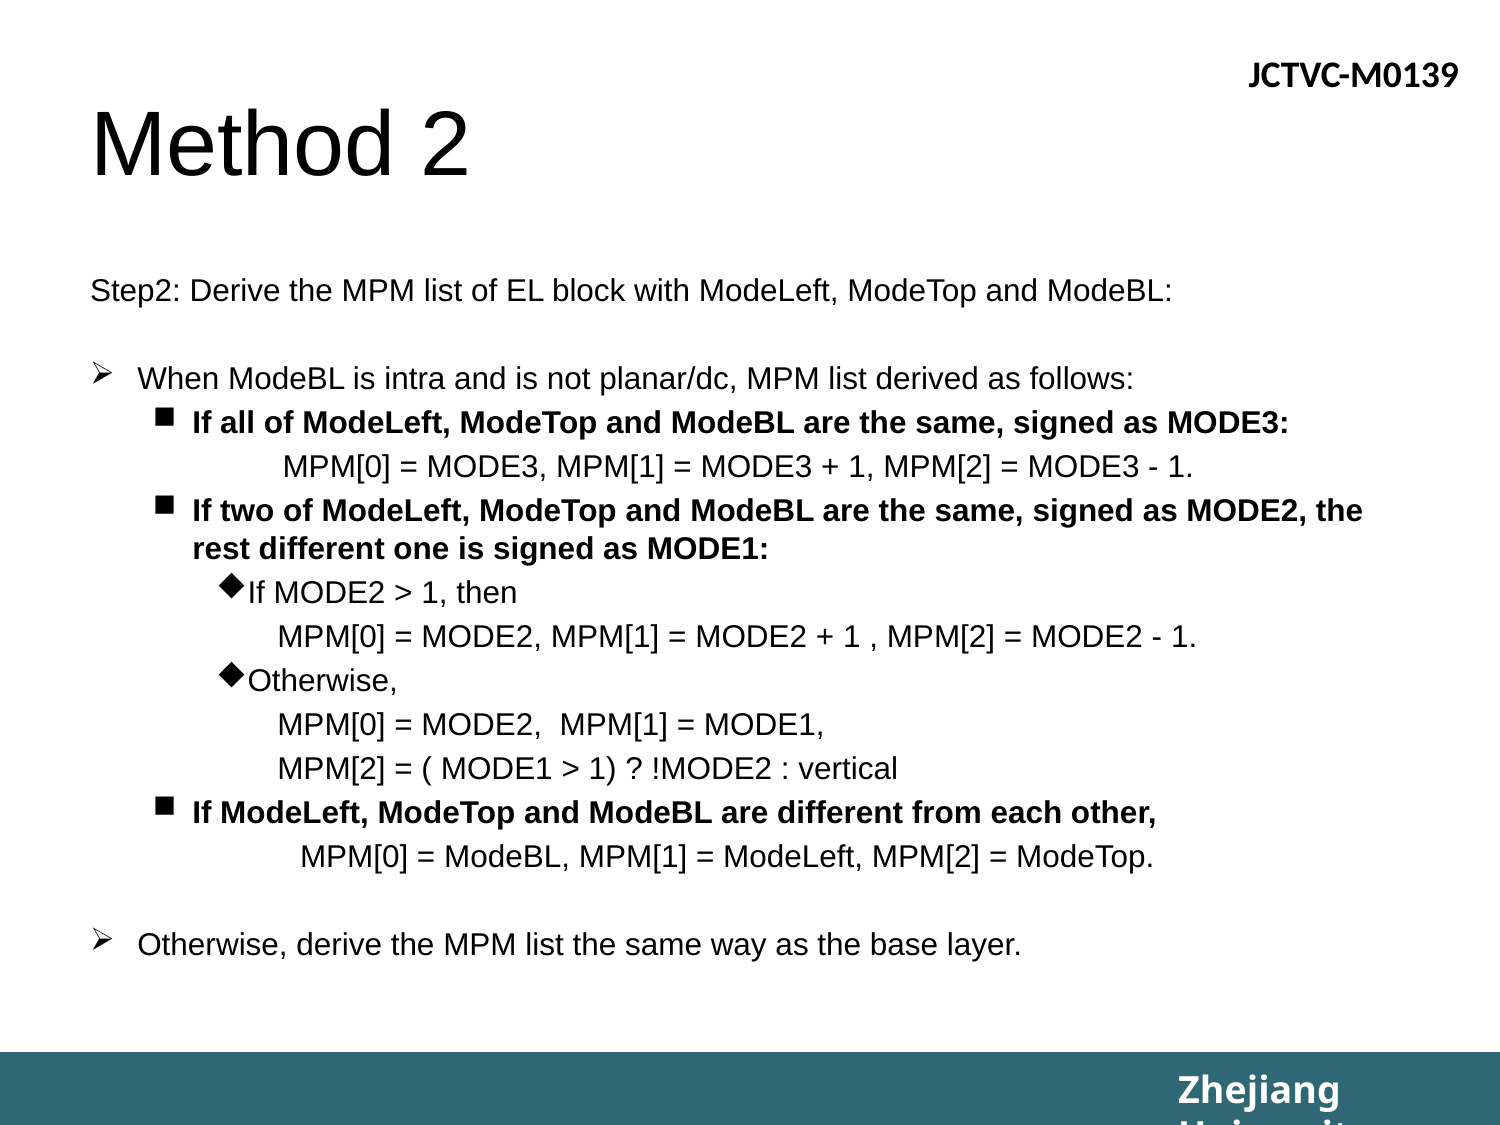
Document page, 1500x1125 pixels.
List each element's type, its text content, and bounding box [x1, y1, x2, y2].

list Step2: Derive the MPM list of EL block with ModeLeft, ModeTop and ModeBL: When ModeBL is intra and is not planar/dc, MPM list derived as follows: If all of ModeLeft, ModeTop and ModeBL are the same, signed as MODE3: MPM[0] = MODE3, MPM[1] = MODE3 + 1, MPM[2] = MODE3 - 1. If two of ModeLeft, ModeTop and ModeBL are the same, signed as MODE2, the rest different one is signed as MODE1: If MODE2 > 1, then MPM[0] = MODE2, MPM[1] = MODE2 + 1 , MPM[2] = MODE2 - 1. Otherwise, MPM[0] = MODE2, MPM[1] = MODE1, MPM[2] = ( MODE1 > 1) ? !MODE2 : vertical If ModeLeft, ModeTop and ModeBL are different from each other, MPM[0] = ModeBL, MPM[1] = ModeLeft, MPM[2] = ModeTop. Otherwise, derive the MPM list the same way as the base layer. [75, 262, 1425, 1005]
title Method 2 [75, 45, 1425, 233]
picture [0, 1052, 1500, 1125]
